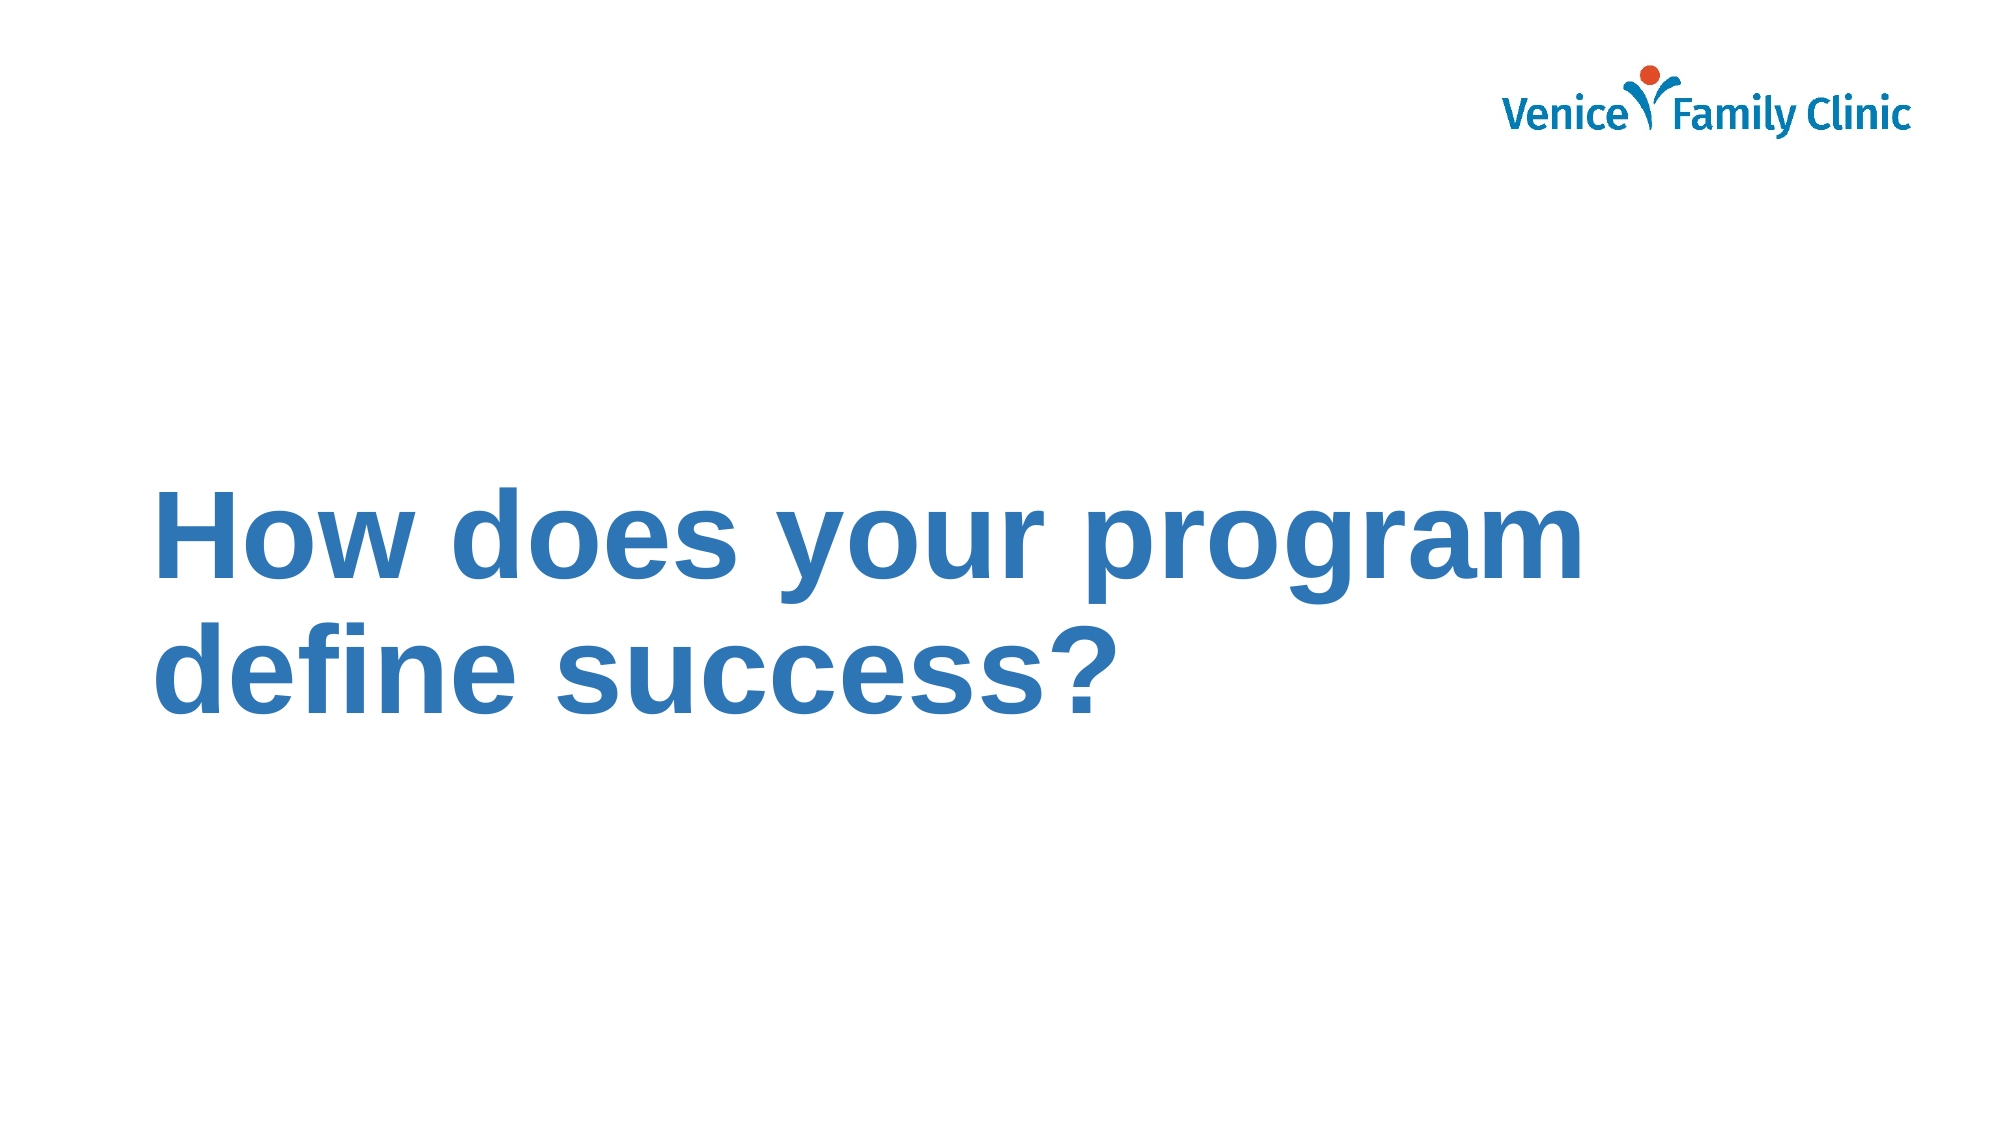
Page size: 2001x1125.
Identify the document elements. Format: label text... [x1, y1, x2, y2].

picture [1497, 59, 1916, 144]
title How does your program define success? [136, 280, 1862, 749]
